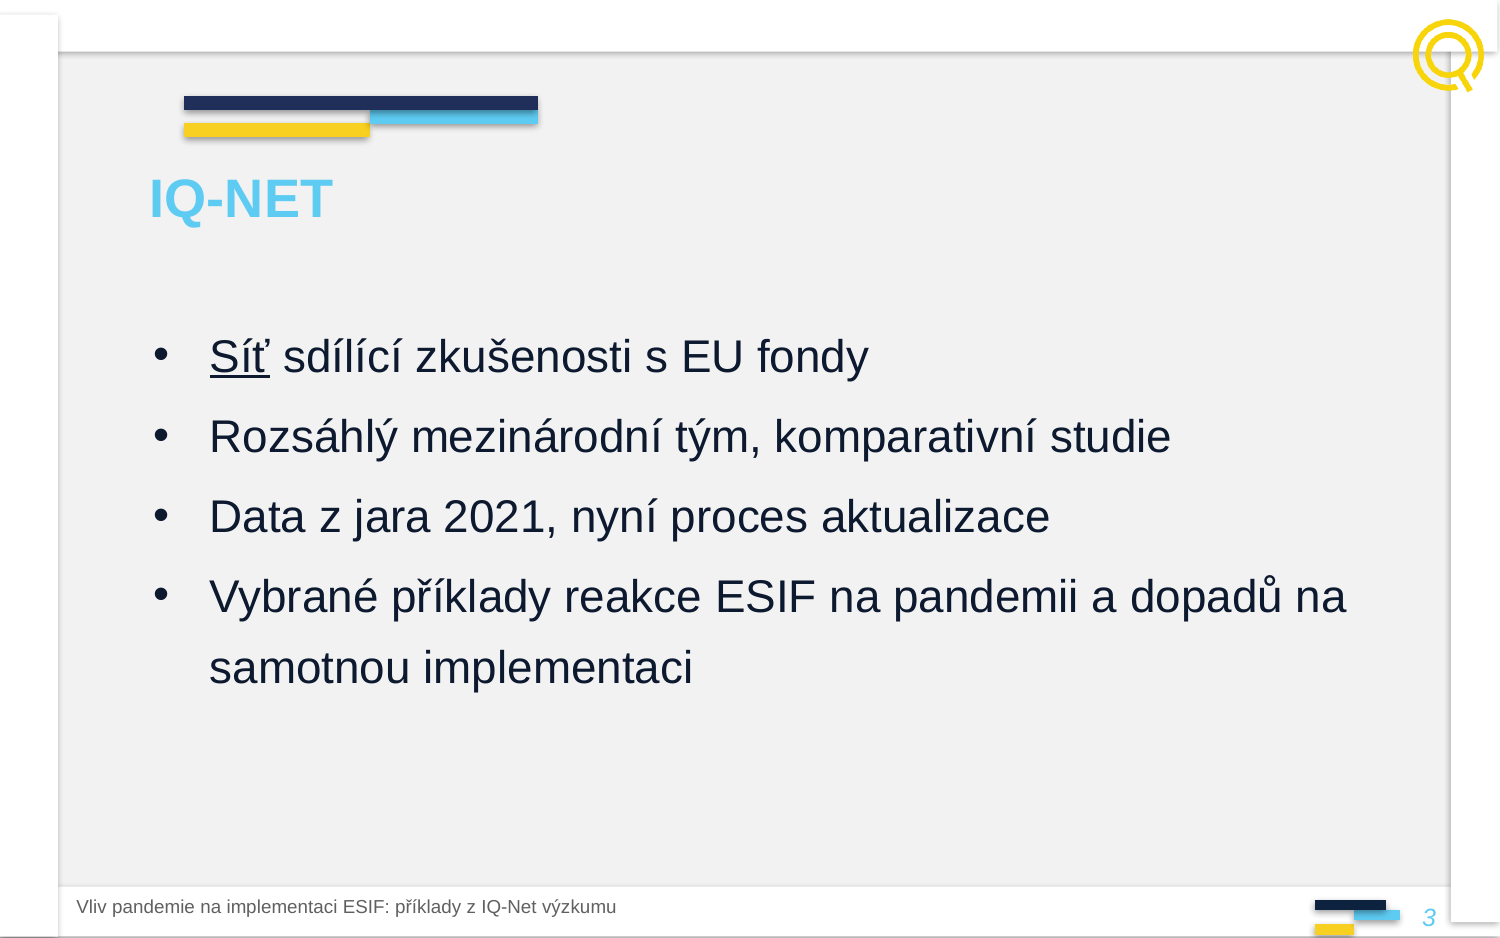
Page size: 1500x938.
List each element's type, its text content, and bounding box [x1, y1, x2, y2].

picture [1412, 19, 1490, 96]
list Vliv pandemie na implementaci ESIF: příklady z IQ-Net výzkumu [61, 887, 770, 938]
list Síť sdílící zkušenosti s EU fondy Rozsáhlý mezinárodní tým, komparativní studie Data z jara 2021, nyní proces aktualizace Vybrané příklady reakce ESIF na pandemii a dopadů na samotnou implementaci [138, 303, 1377, 710]
list Iq-net [134, 156, 1354, 242]
slide_number 3 [1353, 893, 1451, 938]
